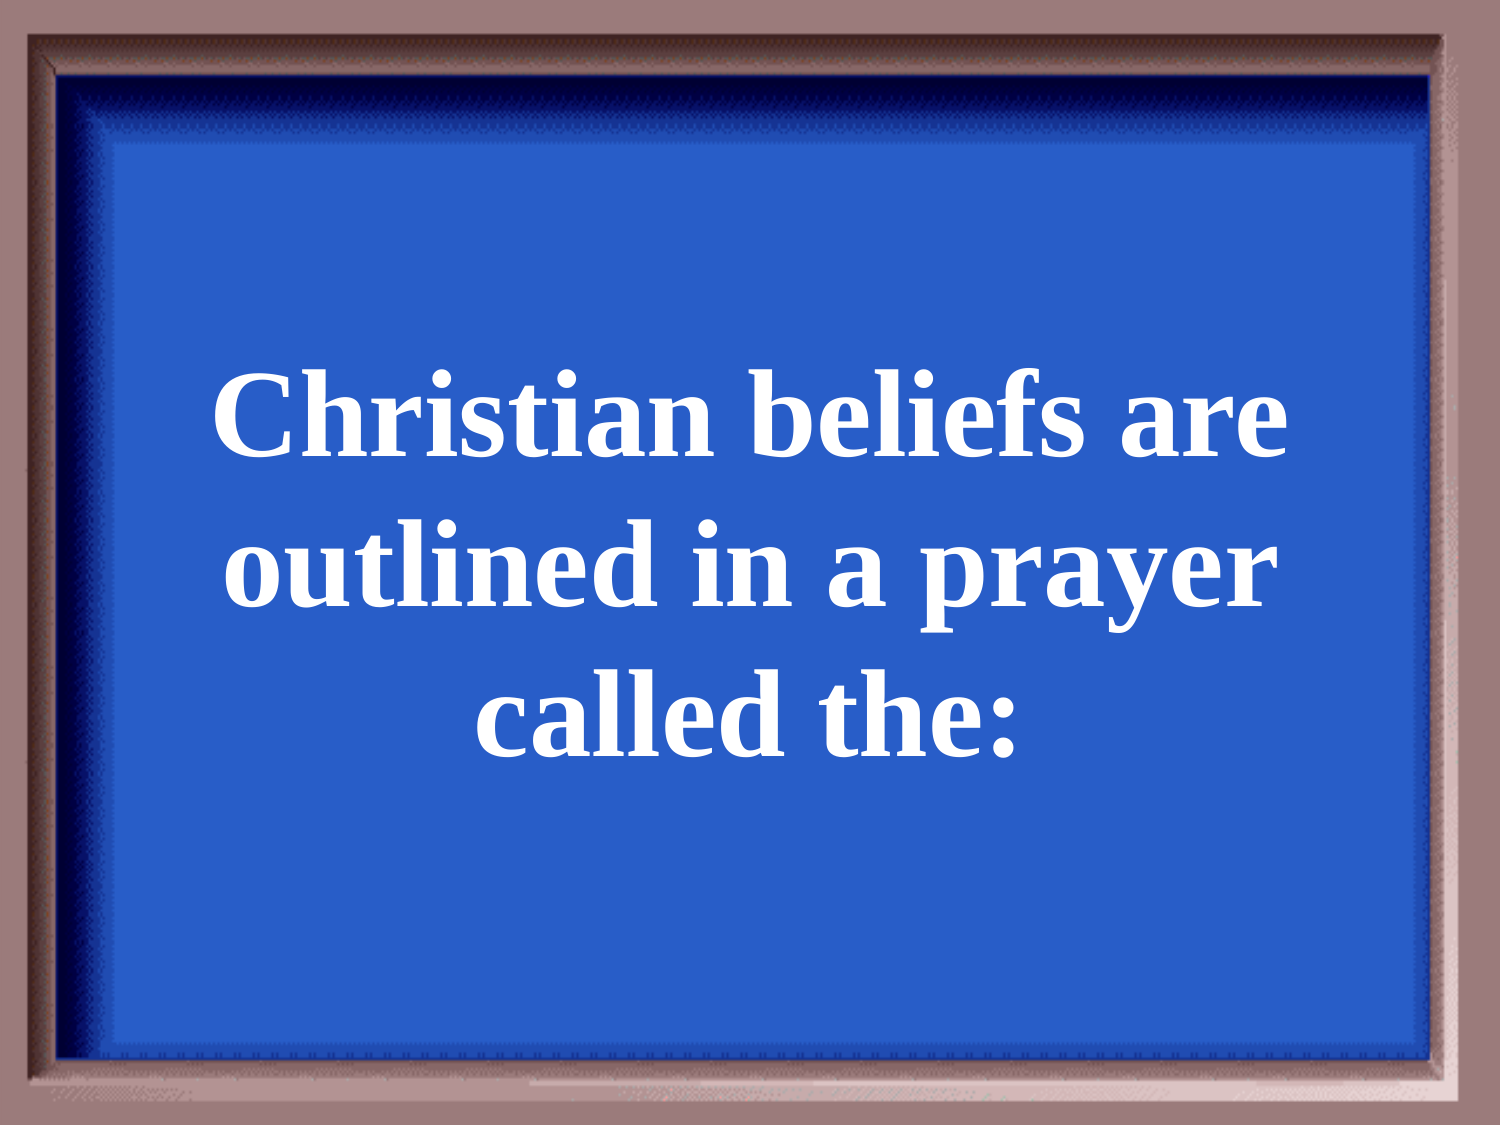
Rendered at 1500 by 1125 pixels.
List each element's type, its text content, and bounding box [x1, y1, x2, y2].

picture [0, 0, 1500, 1125]
title Christian beliefs are outlined in a prayer called the: [112, 462, 1388, 650]
